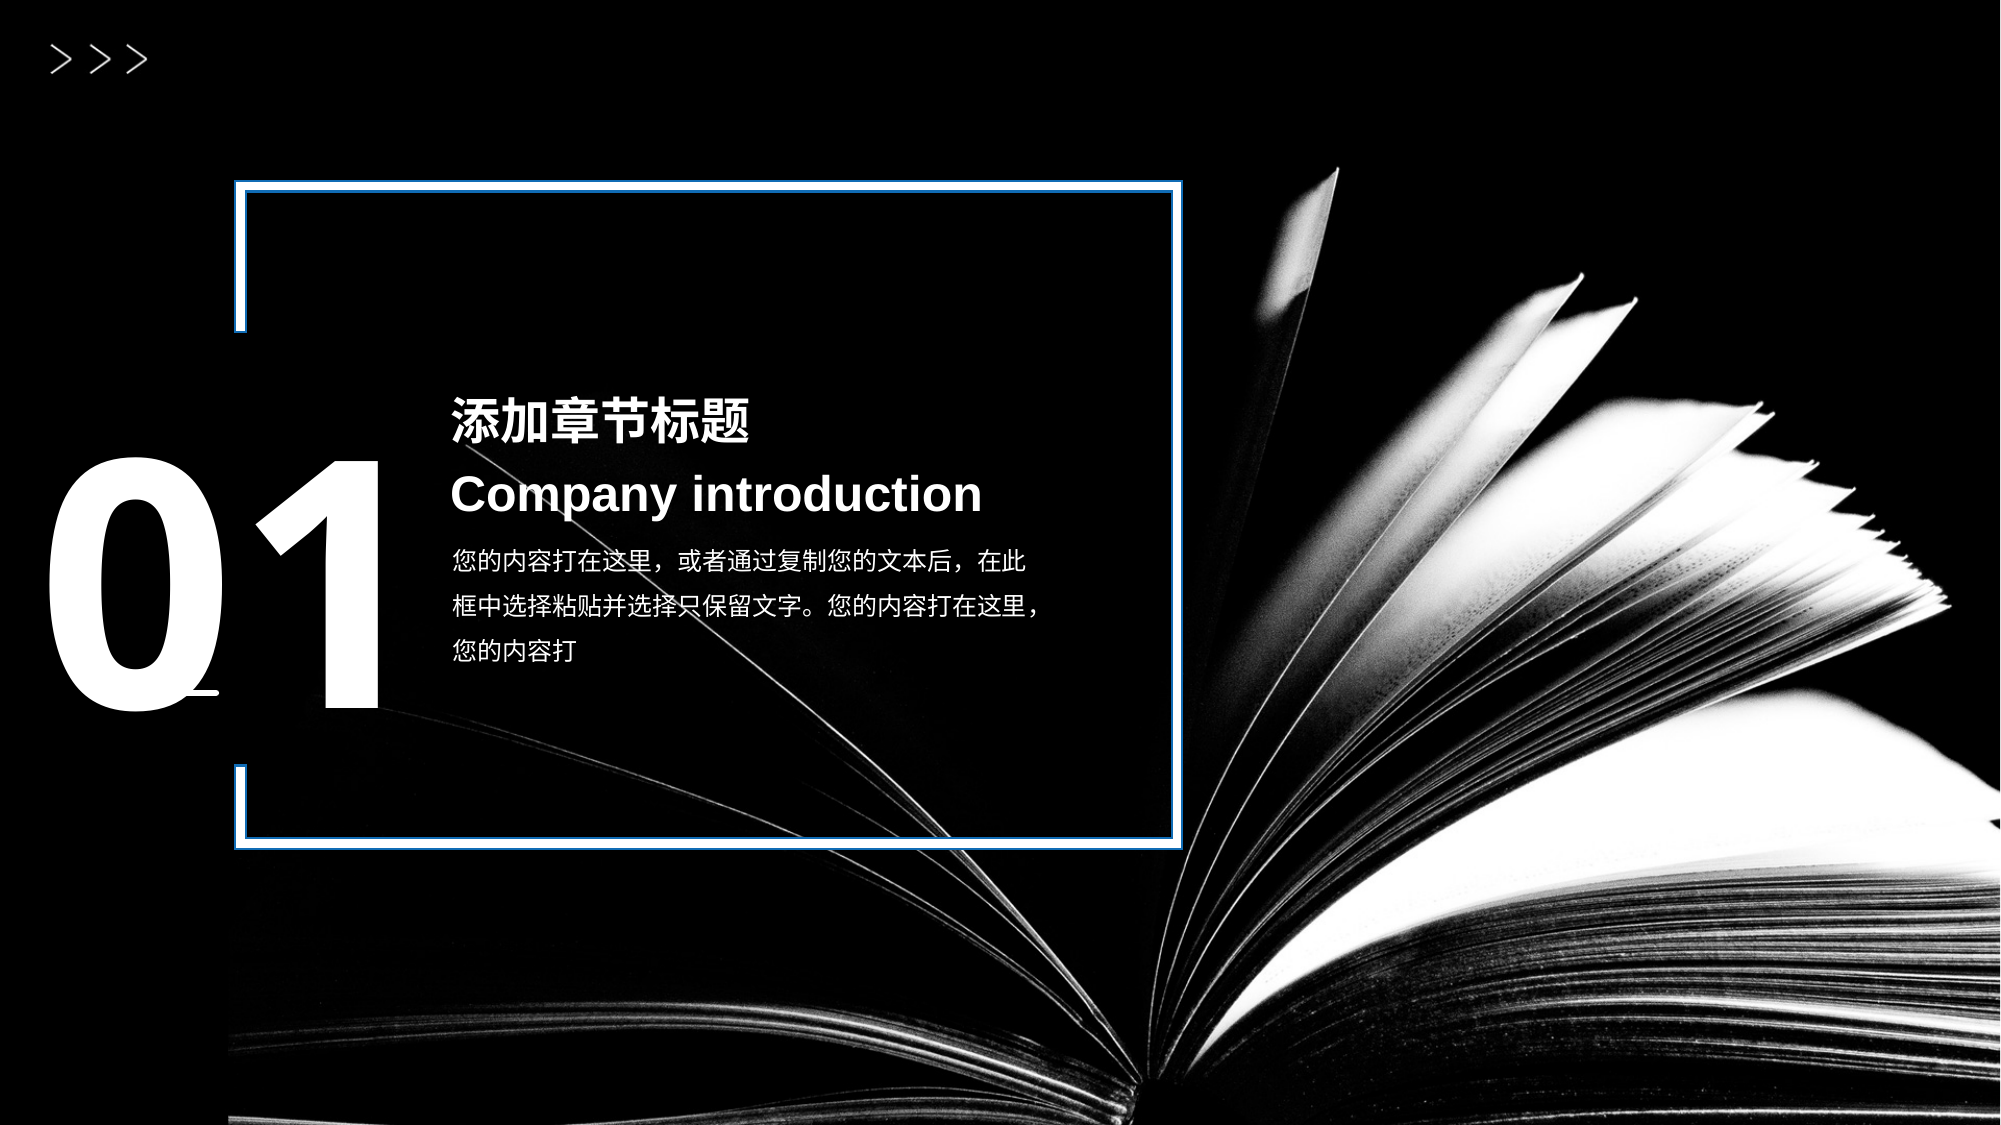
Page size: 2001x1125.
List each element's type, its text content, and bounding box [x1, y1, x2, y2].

picture [0, 0, 2001, 1125]
text_box [234, 180, 1183, 850]
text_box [432, 370, 1059, 675]
text_box 01 [22, 272, 448, 786]
